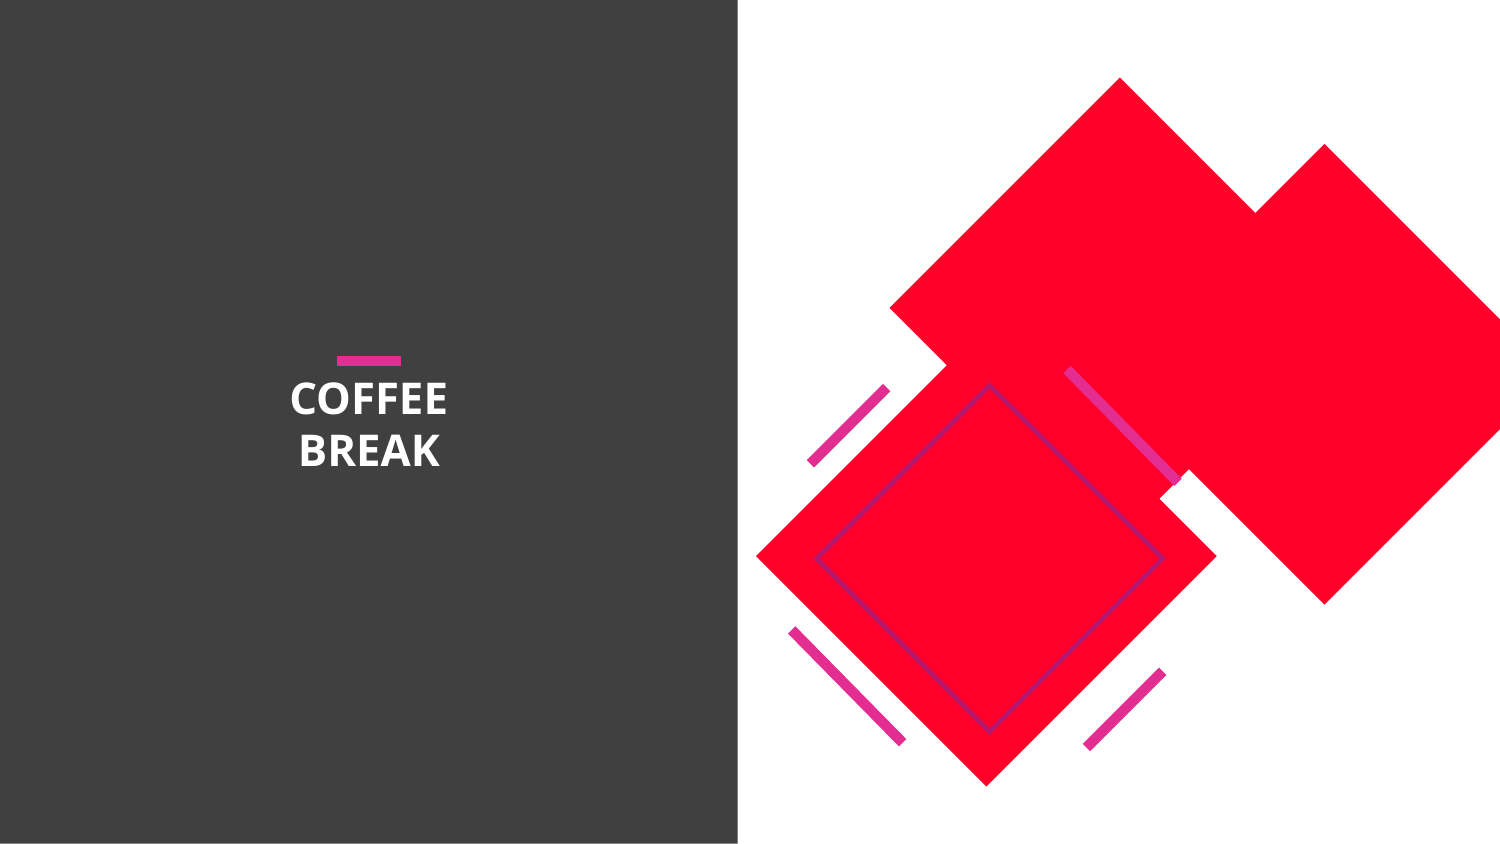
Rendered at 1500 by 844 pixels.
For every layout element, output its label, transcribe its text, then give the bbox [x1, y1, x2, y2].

picture [755, 77, 1500, 787]
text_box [791, 369, 1178, 748]
text_box COFFEE BREAK [238, 363, 500, 483]
text_box [0, 0, 739, 844]
